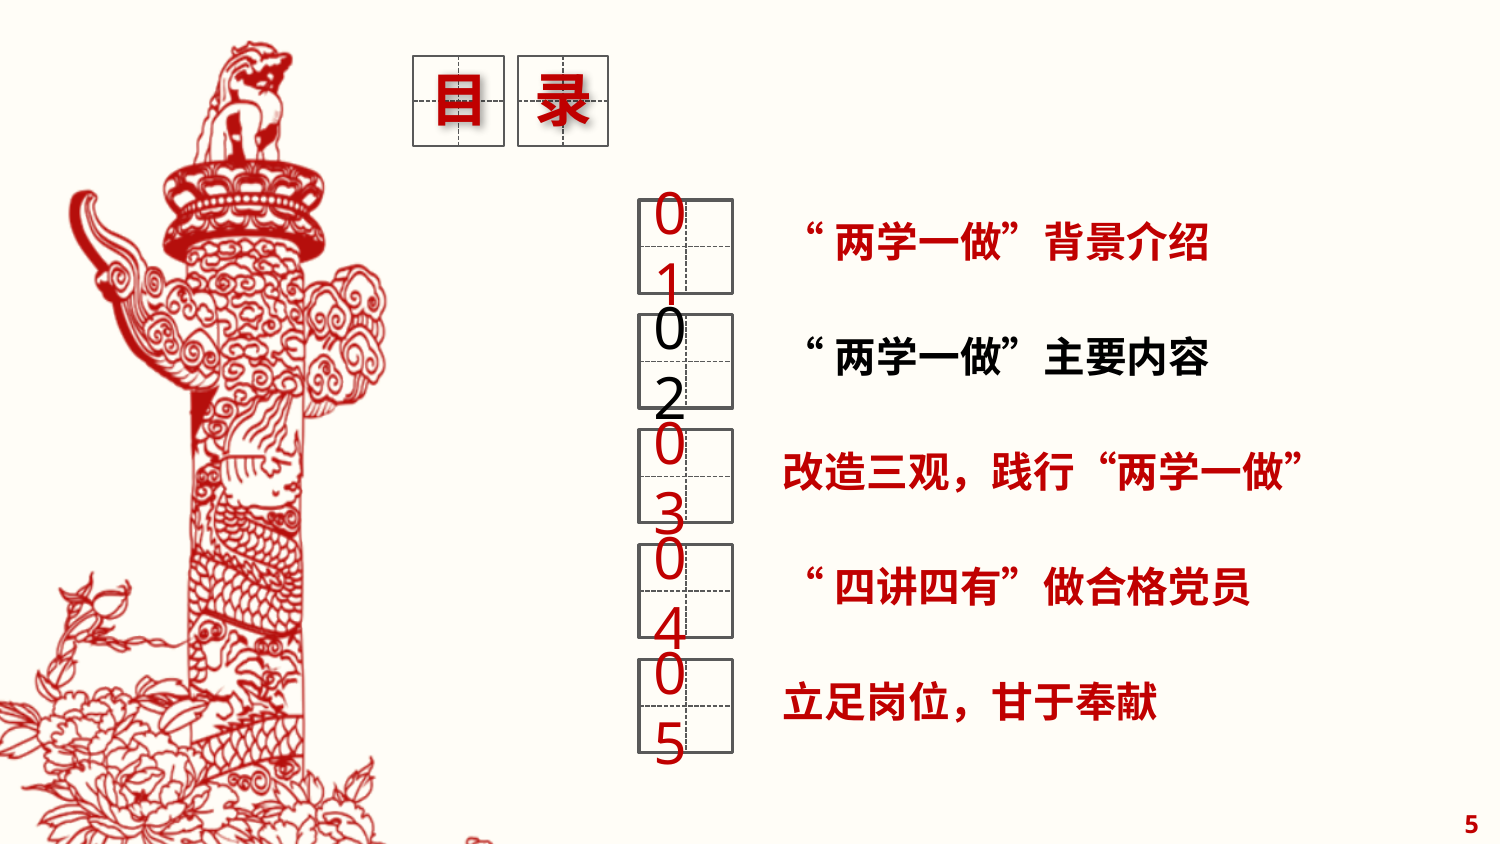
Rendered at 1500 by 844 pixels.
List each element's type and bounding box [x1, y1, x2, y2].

text_box [638, 544, 1430, 639]
text_box [517, 55, 609, 147]
text_box [638, 429, 1430, 524]
text_box [638, 314, 1430, 409]
text_box [413, 55, 505, 147]
text_box [638, 199, 1430, 294]
text_box [638, 659, 1430, 753]
picture [0, 0, 1500, 844]
